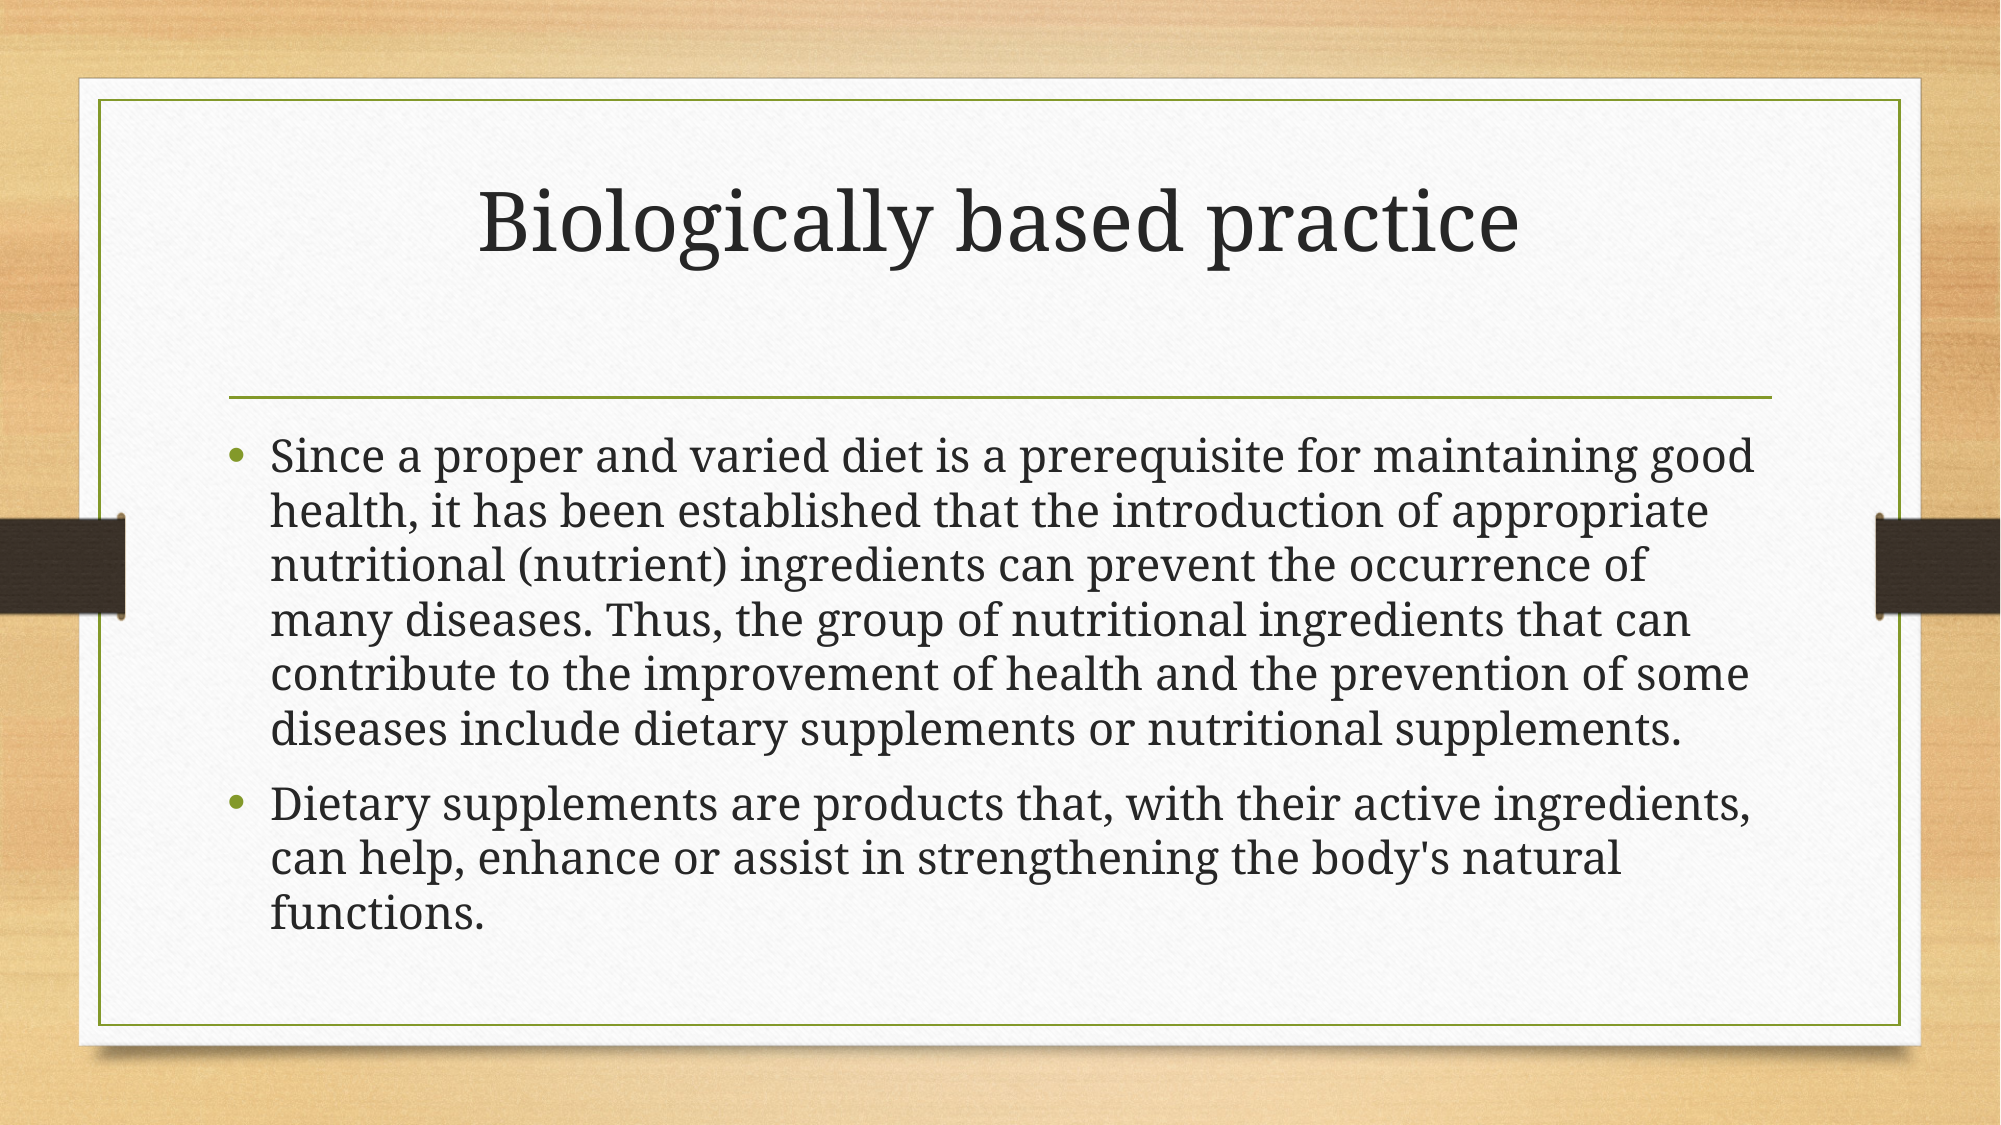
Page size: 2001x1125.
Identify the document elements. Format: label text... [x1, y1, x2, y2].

title Biologically based practice [212, 161, 1788, 375]
picture [0, 0, 2001, 1125]
list Since a proper and varied diet is a prerequisite for maintaining good health, it has been established that the introduction of appropriate nutritional (nutrient) ingredients can prevent the occurrence of many diseases. Thus, the group of nutritional ingredients that can contribute to the improvement of health and the prevention of some diseases include dietary supplements or nutritional supplements. Dietary supplements are products that, with their active ingredients, can help, enhance or assist in strengthening the body's natural functions. [212, 419, 1788, 964]
